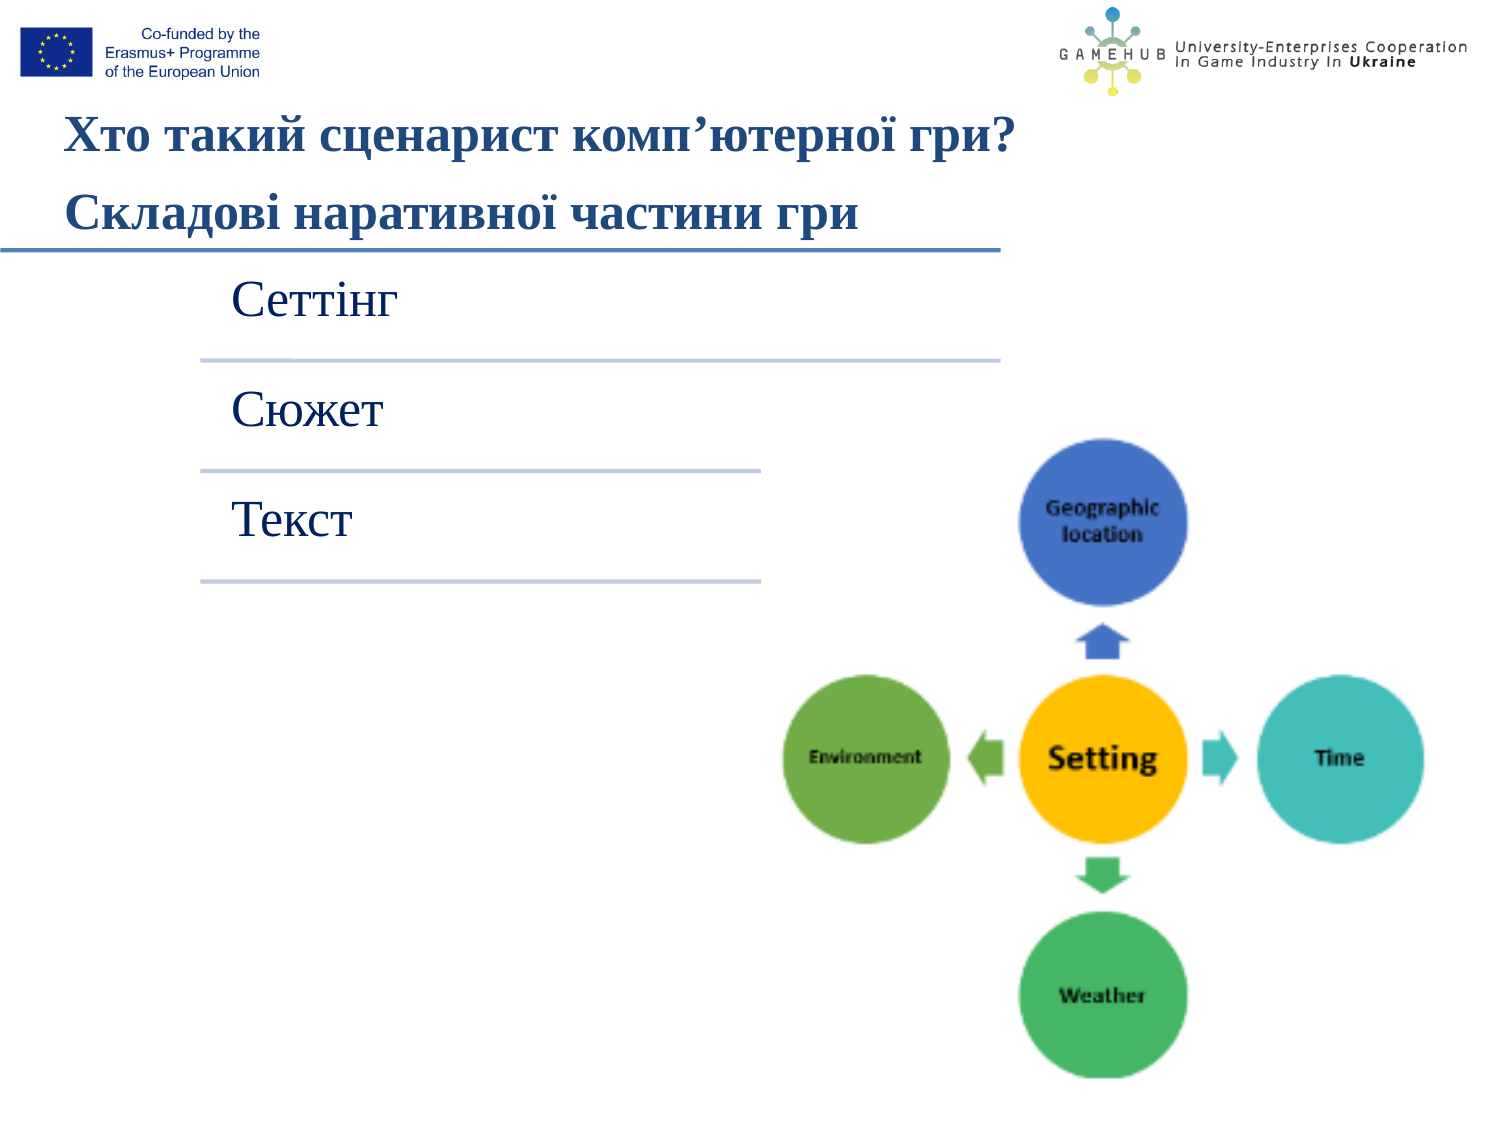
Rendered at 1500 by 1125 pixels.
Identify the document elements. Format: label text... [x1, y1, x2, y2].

text_box Хто такий сценарист комп’ютерної гри? [48, 92, 1033, 170]
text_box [0, 249, 1001, 587]
picture [5, 13, 272, 91]
picture [1057, 7, 1476, 96]
picture [761, 384, 1495, 1105]
text_box Складові наративної частини гри [49, 170, 875, 248]
